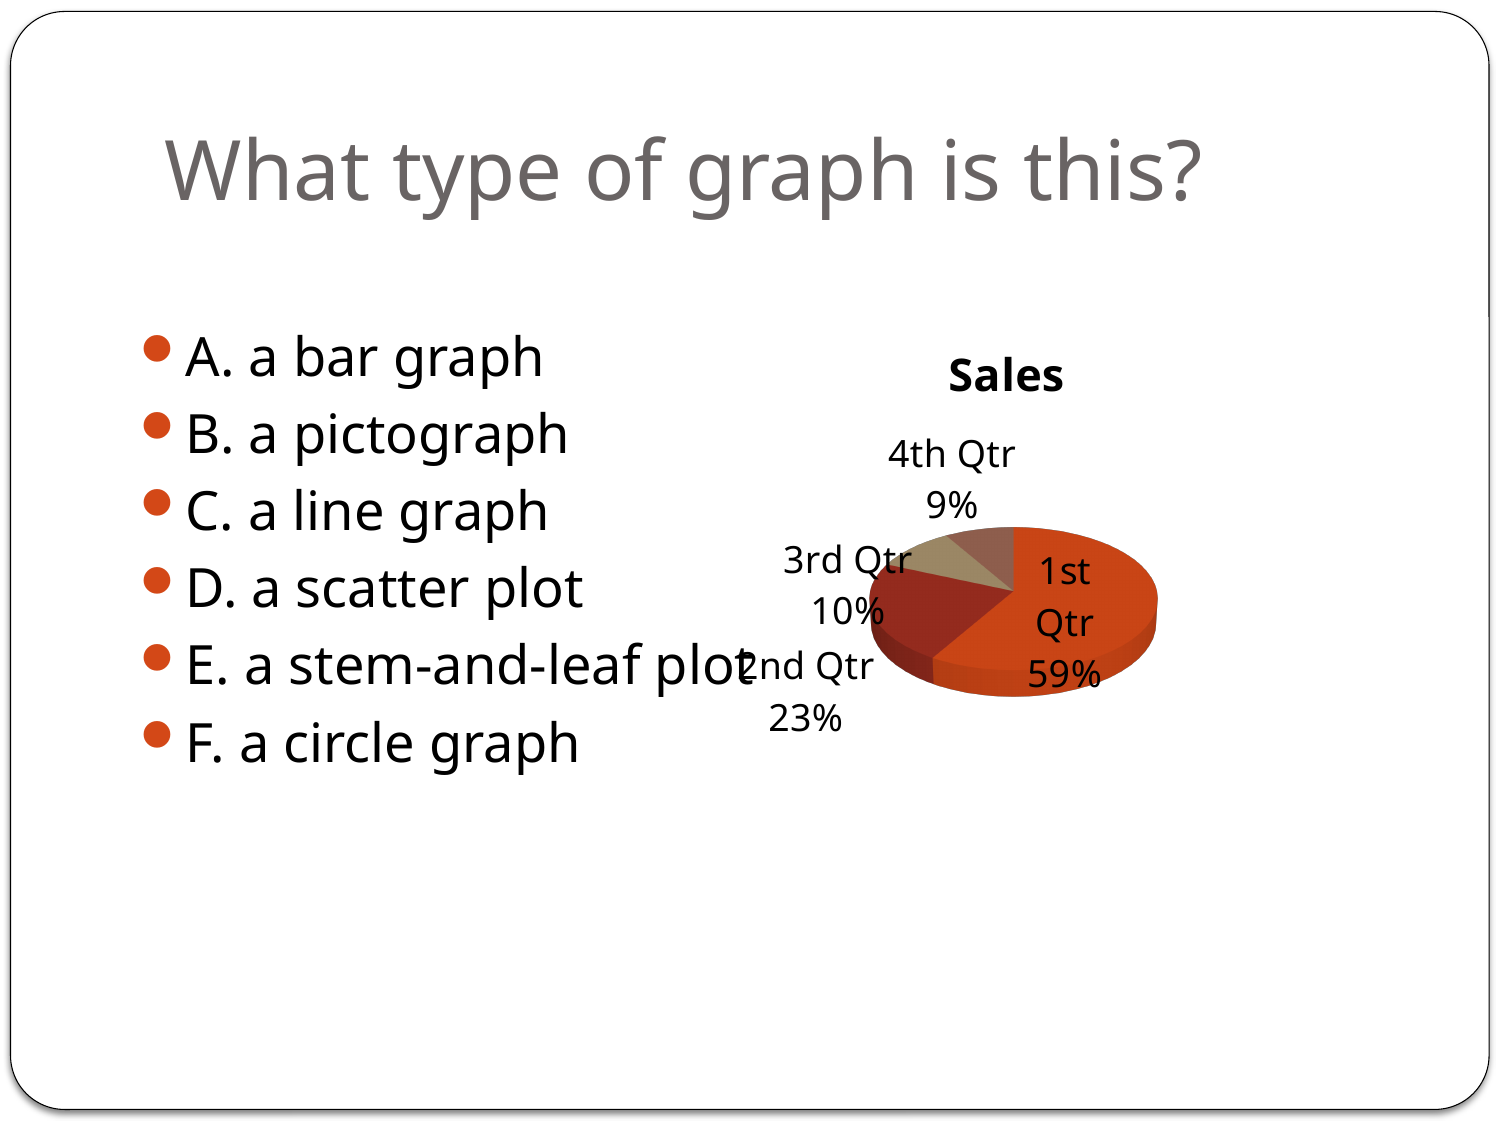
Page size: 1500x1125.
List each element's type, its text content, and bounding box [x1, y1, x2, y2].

chart [687, 312, 1326, 759]
list A. a bar graph B. a pictograph C. a line graph D. a scatter plot E. a stem-and-leaf plot F. a circle graph [125, 237, 1400, 988]
title What type of graph is this? [150, 45, 1425, 233]
